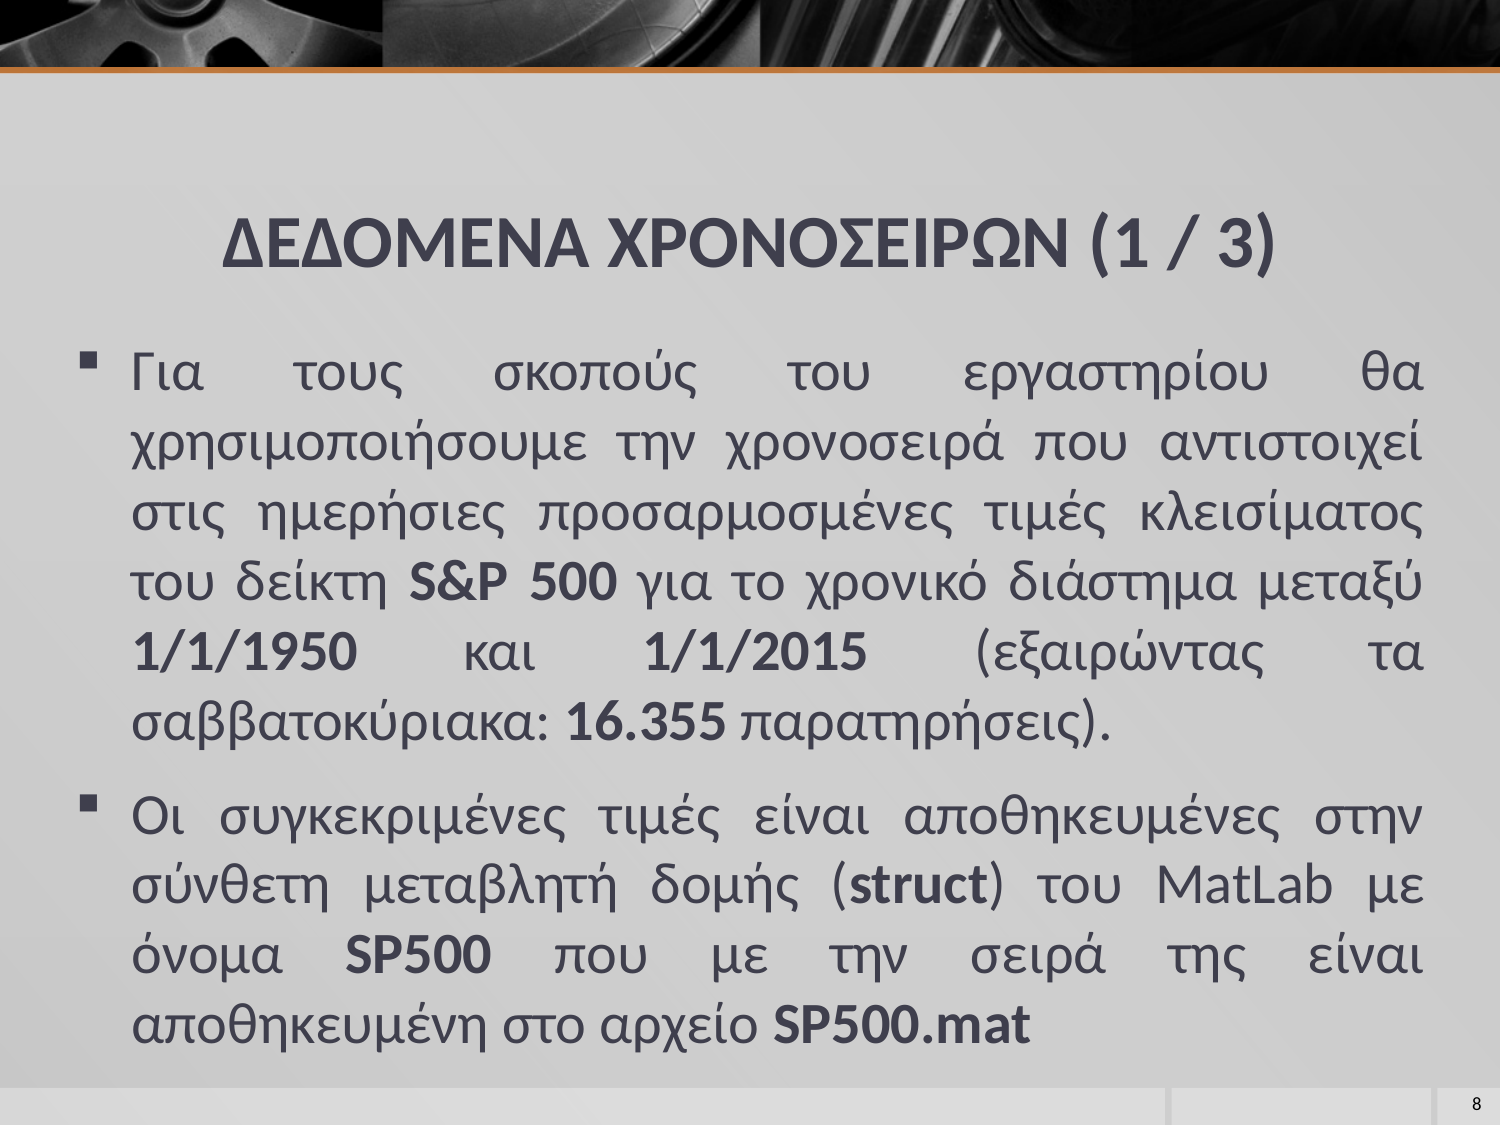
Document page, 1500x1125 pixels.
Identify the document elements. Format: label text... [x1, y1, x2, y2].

slide_number 8 [1434, 1084, 1497, 1122]
picture [0, 0, 1500, 67]
title ΔΕΔΟΜΕΝΑ ΧΡΟΝΟΣΕΙΡΩΝ (1 / 3) [75, 162, 1425, 313]
list Για τους σκοπούς του εργαστηρίου θα χρησιμοποιήσουμε την χρονοσειρά που αντιστοιχεί στις ημερήσιες προσαρμοσμένες τιμές κλεισίματος του δείκτη S&P 500 για το χρονικό διάστημα μεταξύ 1/1/1950 και 1/1/2015 (εξαιρώντας τα σαββατοκύριακα: 16.355 παρατηρήσεις). Οι συγκεκριμένες τιμές είναι αποθηκευμένες στην σύνθετη μεταβλητή δομής (struct) του MatLab με όνομα SP500 που με την σειρά της είναι αποθηκευμένη στο αρχείο SP500.mat [75, 324, 1425, 1083]
